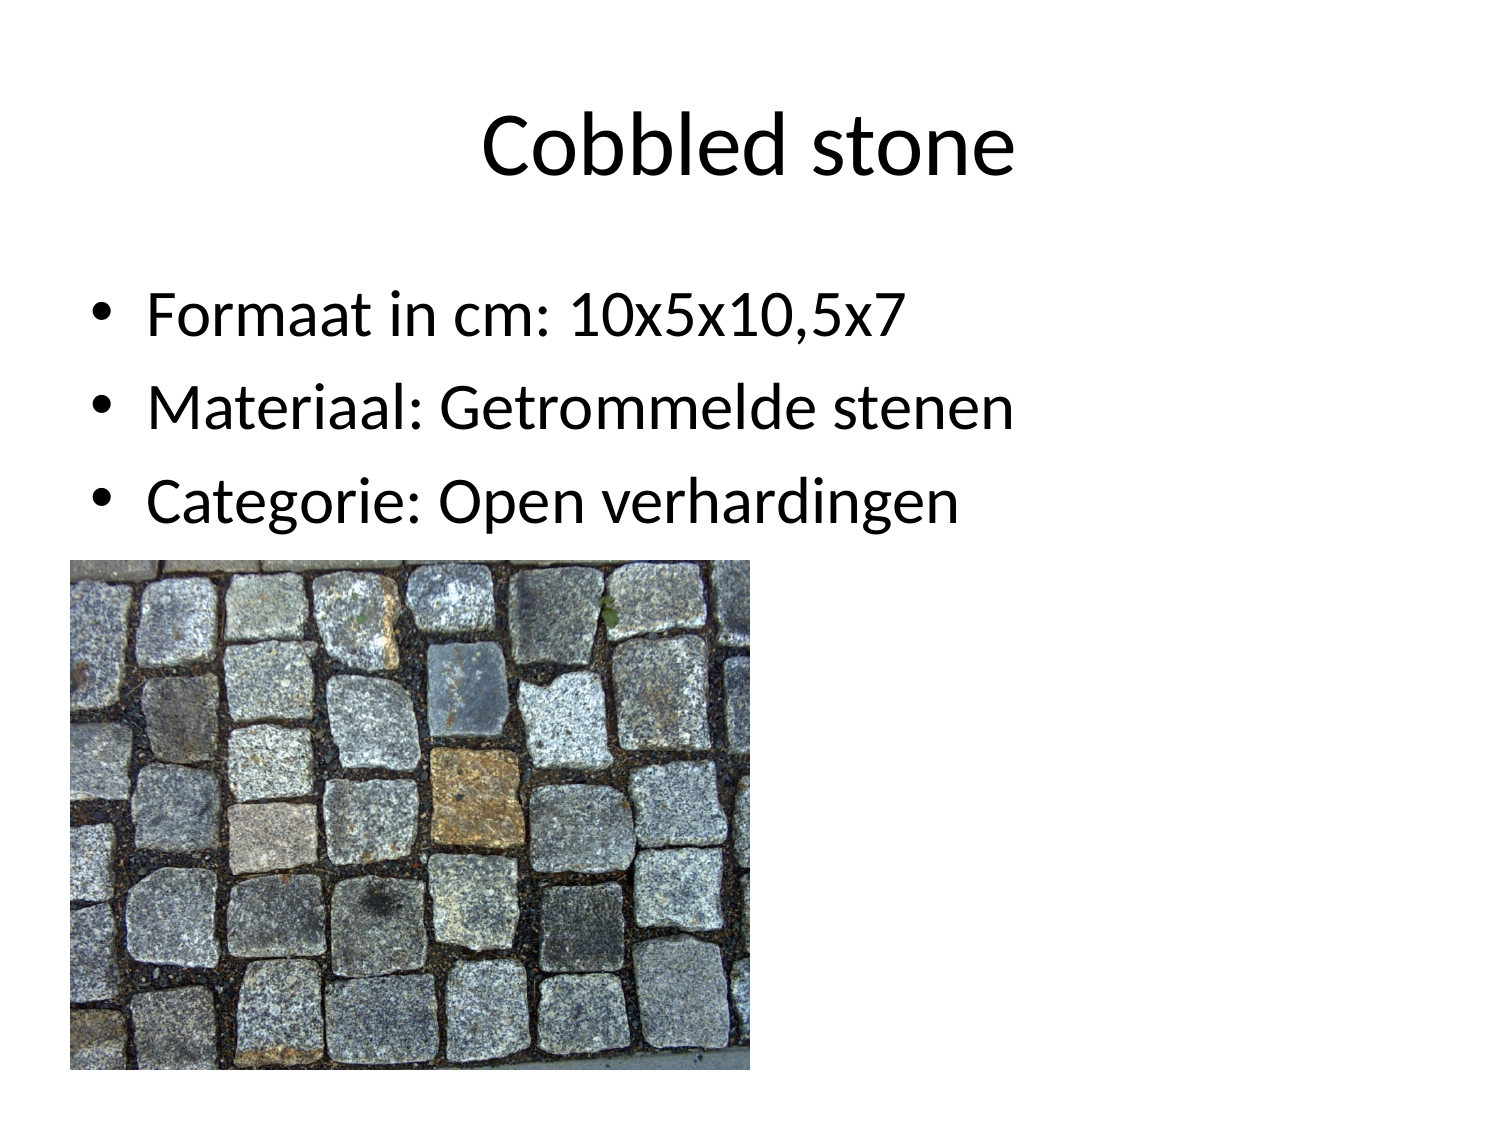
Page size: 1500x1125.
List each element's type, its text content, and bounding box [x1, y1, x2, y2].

list Formaat in cm: 10x5x10,5x7 Materiaal: Getrommelde stenen Categorie: Open verhardingen [75, 262, 1425, 1005]
title Cobbled stone [75, 45, 1425, 233]
picture [70, 560, 751, 1070]
